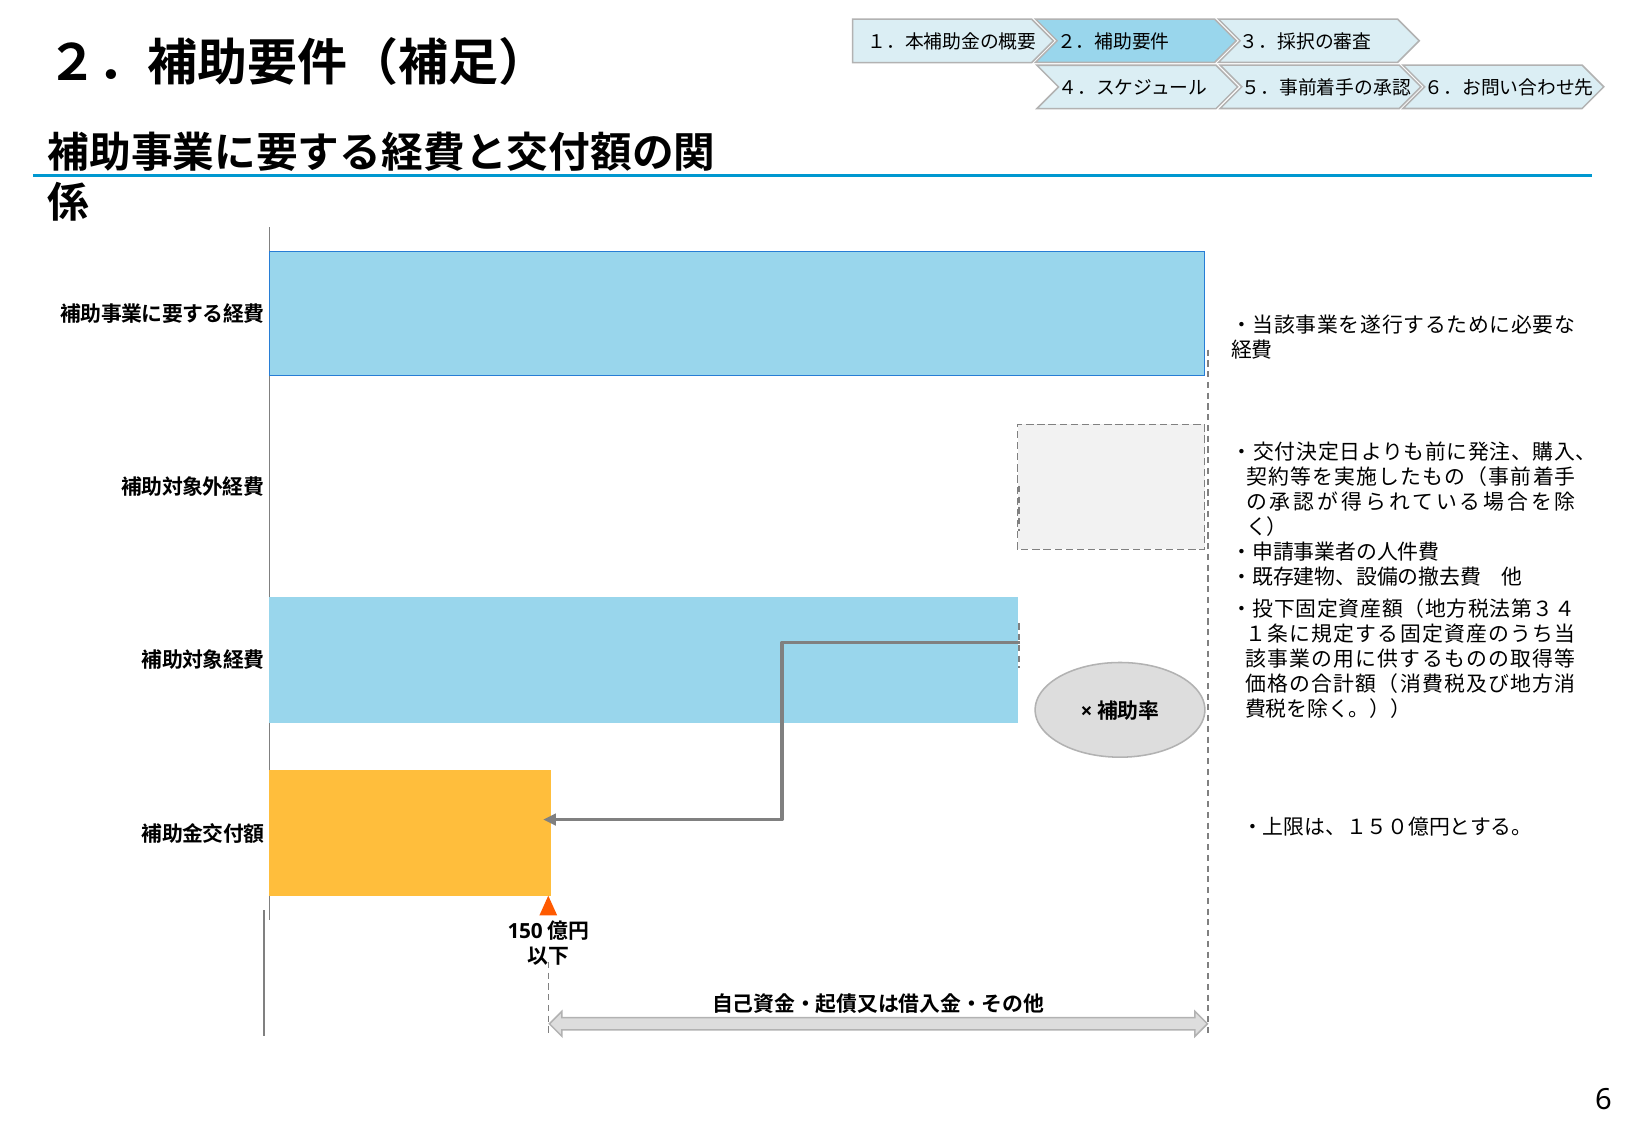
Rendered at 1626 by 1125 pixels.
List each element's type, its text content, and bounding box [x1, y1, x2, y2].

text_box ２．補助要件 [1035, 19, 1237, 63]
text_box ・投下固定資産額（地方税法第３４１条に規定する固定資産のうち当該事業の用に供するものの取得等価格の合計額（消費税及び地方消費税を除く。）） [1424, 589, 1581, 727]
text_box ・当該事業を遂行するために必要な経費 [1424, 305, 1581, 368]
text_box ・上限は、１５０億円とする。 [1424, 807, 1593, 845]
text_box ６．お問い合わせ先 [1403, 65, 1604, 109]
text_box [552, 1015, 1203, 1037]
chart [32, 212, 1420, 935]
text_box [543, 642, 1021, 820]
text_box 自己資金・起債又は借入金・その他 [557, 982, 1199, 1023]
text_box 補助事業に要する経費と交付額の関係 [32, 118, 766, 175]
slide_number 5 [1247, 1070, 1625, 1125]
text_box 補助事業に要する経費と交付額の関係 [32, 184, 766, 211]
text_box ３．採択の審査 [1218, 19, 1420, 63]
text_box ４．スケジュール [1036, 65, 1238, 109]
text_box ・交付決定日よりも前に発注、購入、契約等を実施したもの（事前着手の承認が得られている場合を除く） ・申請事業者の人件費 ・既存建物、設備の撤去費 他 [1424, 432, 1582, 595]
text_box ５．事前着手の承認 [1220, 65, 1421, 109]
title ２．補助要件（補足） [32, 23, 1593, 99]
text_box １．本補助金の概要 [852, 19, 1054, 63]
text_box 150億円 以下 [487, 943, 609, 975]
